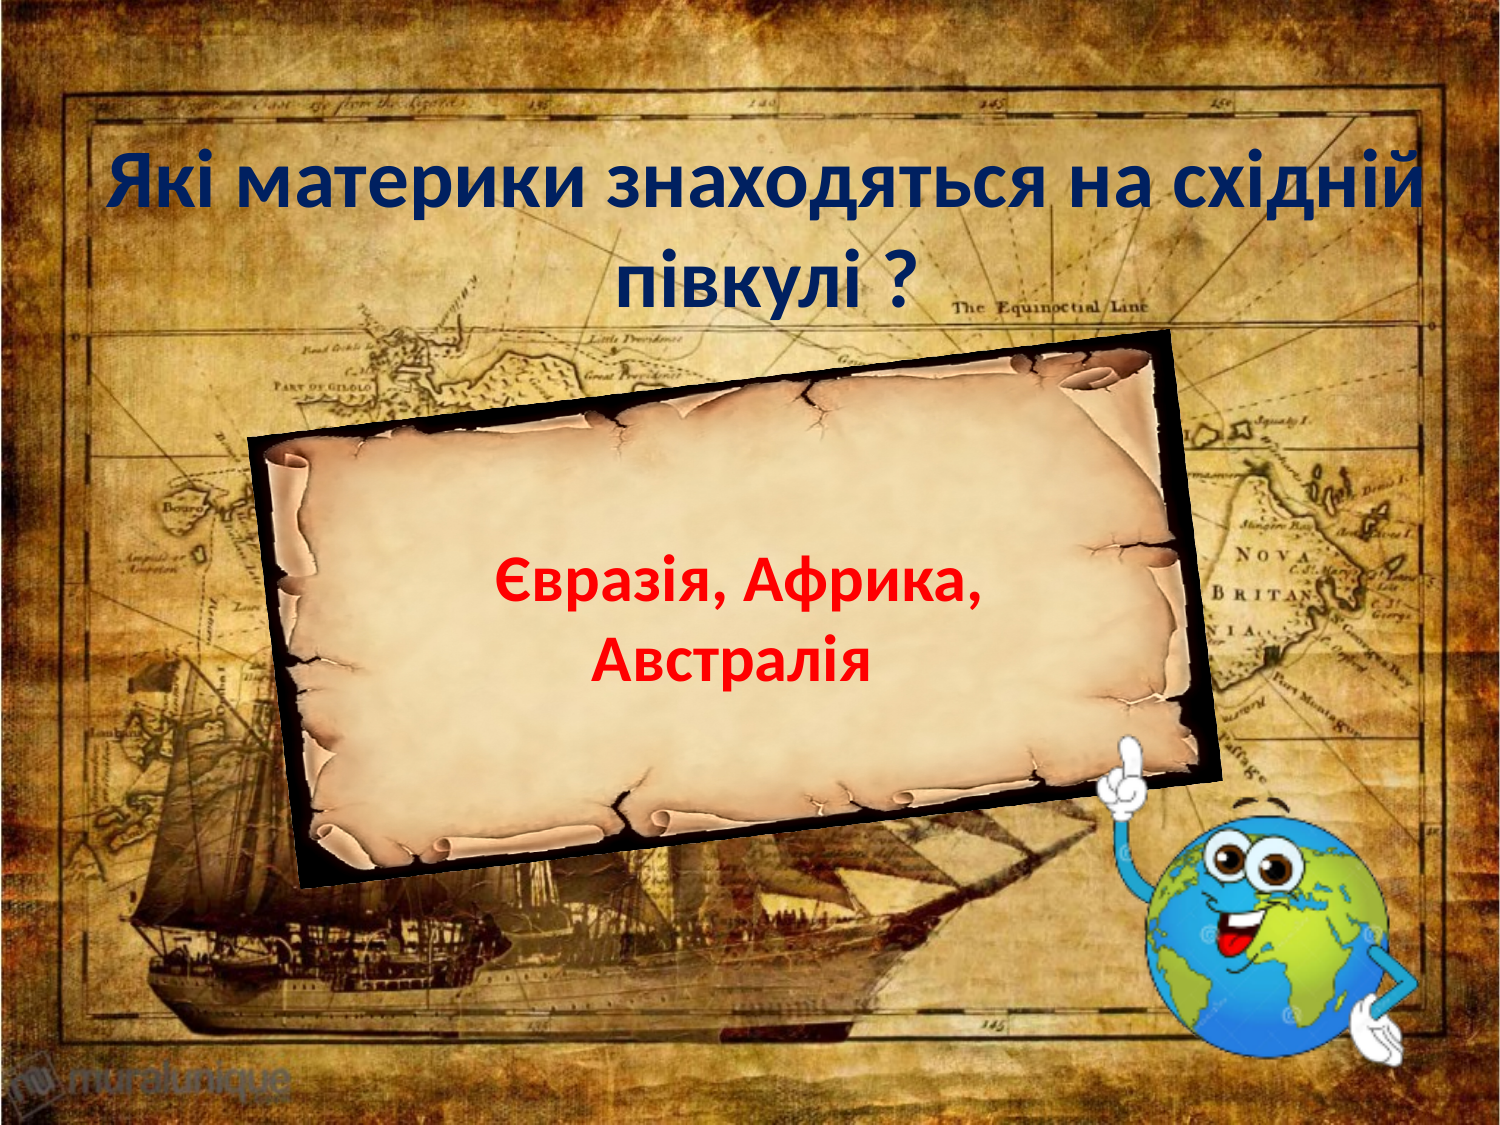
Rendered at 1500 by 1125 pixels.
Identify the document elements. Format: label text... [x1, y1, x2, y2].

picture [0, 0, 1500, 1125]
text_box Які материки знаходяться на східній півкулі ? [35, 117, 1500, 332]
